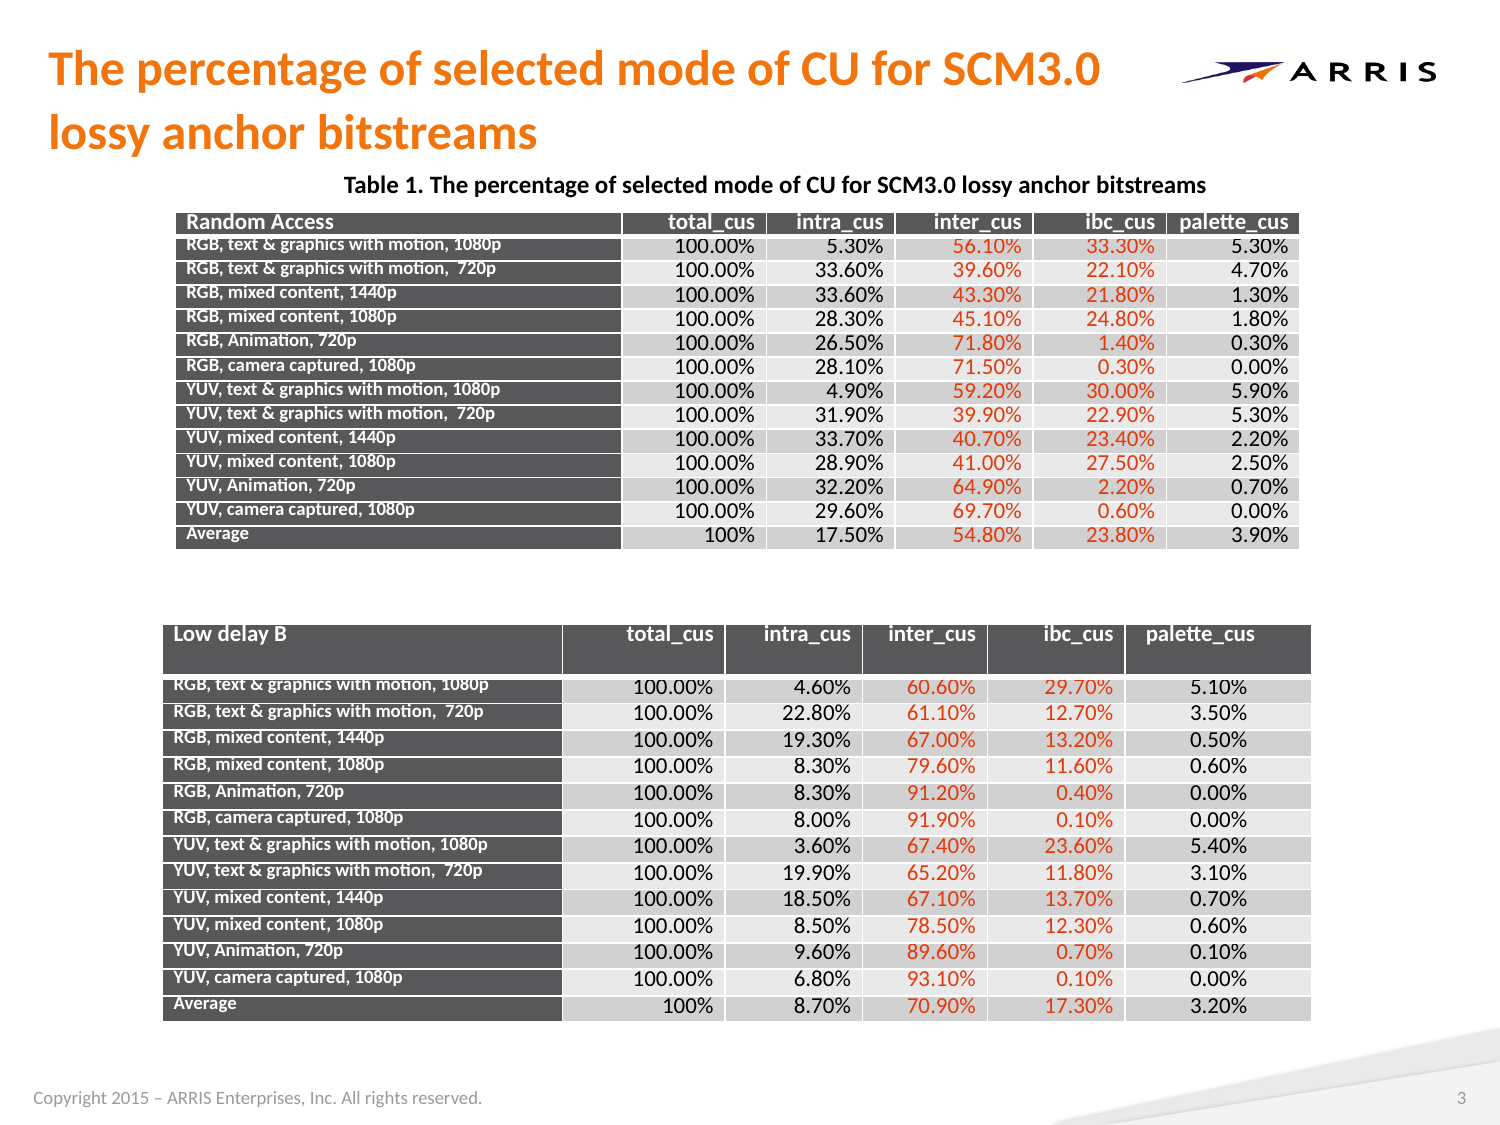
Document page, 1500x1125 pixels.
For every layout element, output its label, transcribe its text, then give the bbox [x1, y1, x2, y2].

table_header ibc_cus [988, 625, 1124, 674]
table_cell 100.00% [563, 970, 724, 995]
table_cell 100.00% [563, 680, 724, 703]
table_cell RGB, mixed content, 1080p [176, 310, 621, 332]
table_cell RGB, Animation, 720p [163, 784, 562, 809]
table_cell 100.00% [623, 503, 766, 525]
table_cell 13.20% [988, 731, 1124, 756]
table_cell 54.80% [896, 527, 1032, 549]
table_cell 100.00% [623, 406, 766, 428]
table_cell RGB, mixed content, 1440p [176, 286, 621, 308]
table_cell 1.40% [1034, 334, 1166, 356]
table_cell 0.70% [988, 944, 1124, 968]
table_cell 3.90% [1167, 527, 1299, 549]
table_cell RGB, text & graphics with motion, 720p [176, 262, 621, 284]
table_cell 11.80% [988, 864, 1124, 889]
table_cell 100.00% [623, 262, 766, 284]
text_box Table 1. The percentage of selected mode of CU for SCM3.0 lossy anchor bitstreams [329, 161, 1224, 206]
table_cell 89.60% [863, 944, 987, 968]
table_cell 91.90% [863, 811, 987, 835]
table_cell YUV, camera captured, 1080p [176, 503, 621, 525]
table_cell 12.30% [988, 917, 1124, 942]
table_cell 22.80% [726, 704, 862, 729]
table_cell 56.10% [896, 239, 1032, 260]
table_cell 0.60% [1126, 917, 1311, 942]
table_cell 33.70% [767, 430, 894, 453]
table_cell 19.90% [726, 864, 862, 889]
table_cell 0.00% [1167, 358, 1299, 380]
table_cell 26.50% [767, 334, 894, 356]
table_cell 0.70% [1126, 890, 1311, 915]
table_cell 100.00% [623, 358, 766, 380]
footer [853, 1078, 1399, 1109]
table_cell 5.30% [1167, 406, 1299, 428]
table_cell YUV, text & graphics with motion, 1080p [176, 382, 621, 404]
table_cell 1.80% [1167, 310, 1299, 332]
table_cell 3.10% [1126, 864, 1311, 889]
table_cell 4.70% [1167, 262, 1299, 284]
table_cell 22.10% [1034, 262, 1166, 284]
picture [1182, 62, 1436, 83]
table_cell 23.80% [1034, 527, 1166, 549]
table_cell 100.00% [623, 382, 766, 404]
table_cell 33.60% [767, 262, 894, 284]
table_cell 78.50% [863, 917, 987, 942]
table_cell YUV, mixed content, 1440p [163, 890, 562, 915]
table_cell RGB, text & graphics with motion, 720p [163, 704, 562, 729]
table_cell RGB, mixed content, 1080p [163, 758, 562, 782]
table_cell 0.30% [1167, 334, 1299, 356]
table_cell 1.30% [1167, 286, 1299, 308]
table_cell 60.60% [863, 680, 987, 703]
table_cell 41.00% [896, 454, 1032, 477]
table_cell 61.10% [863, 704, 987, 729]
title The percentage of selected mode of CU for SCM3.0 lossy anchor bitstreams [33, 44, 1140, 175]
table_header inter_cus [863, 625, 987, 674]
table_cell 3.20% [1126, 997, 1311, 1021]
table_cell 23.60% [988, 837, 1124, 862]
table_cell 59.20% [896, 382, 1032, 404]
table_cell 100.00% [623, 454, 766, 477]
table_cell 0.50% [1126, 731, 1311, 756]
table_cell 24.80% [1034, 310, 1166, 332]
table_cell 33.60% [767, 286, 894, 308]
table_cell 93.10% [863, 970, 987, 995]
table_cell 45.10% [896, 310, 1032, 332]
table_cell 29.70% [988, 680, 1124, 703]
table_cell 71.80% [896, 334, 1032, 356]
table_cell 100.00% [623, 310, 766, 332]
table_cell 43.30% [896, 286, 1032, 308]
table_cell RGB, text & graphics with motion, 1080p [163, 680, 562, 703]
table_cell 100.00% [563, 784, 724, 809]
table_cell 12.70% [988, 704, 1124, 729]
table_cell 11.60% [988, 758, 1124, 782]
table_cell 18.50% [726, 890, 862, 915]
table_cell 39.90% [896, 406, 1032, 428]
table_cell 28.30% [767, 310, 894, 332]
table_cell YUV, Animation, 720p [163, 944, 562, 968]
table_cell 0.00% [1126, 811, 1311, 835]
table_cell 27.50% [1034, 454, 1166, 477]
table_cell 8.50% [726, 917, 862, 942]
table_cell 100.00% [563, 917, 724, 942]
slide_number 3 [1399, 1078, 1467, 1109]
table_cell 100.00% [563, 758, 724, 782]
table_cell RGB, text & graphics with motion, 1080p [176, 239, 621, 260]
table_cell 65.20% [863, 864, 987, 889]
table_cell 67.10% [863, 890, 987, 915]
table_cell 100.00% [563, 944, 724, 968]
table_cell RGB, mixed content, 1440p [163, 731, 562, 756]
table_cell 64.90% [896, 478, 1032, 501]
table_header Low delay B [163, 625, 562, 674]
table_cell 70.90% [863, 997, 987, 1021]
table_cell 2.50% [1167, 454, 1299, 477]
table_cell 0.70% [1167, 478, 1299, 501]
table_header intra_cus [767, 213, 894, 234]
table_cell YUV, Animation, 720p [176, 478, 621, 501]
table_header Random Access [176, 213, 621, 234]
table_header inter_cus [896, 213, 1032, 234]
table_cell YUV, text & graphics with motion, 1080p [163, 837, 562, 862]
table_cell YUV, mixed content, 1080p [163, 917, 562, 942]
table_cell RGB, camera captured, 1080p [176, 358, 621, 380]
table_cell YUV, text & graphics with motion, 720p [176, 406, 621, 428]
table_cell 100.00% [623, 334, 766, 356]
table_cell 23.40% [1034, 430, 1166, 453]
table_cell 5.90% [1167, 382, 1299, 404]
table_cell YUV, text & graphics with motion, 720p [163, 864, 562, 889]
table_cell 3.60% [726, 837, 862, 862]
table_cell 0.30% [1034, 358, 1166, 380]
table_header palette_cus [1167, 213, 1299, 234]
table_cell 19.30% [726, 731, 862, 756]
table_cell 0.10% [988, 811, 1124, 835]
table_cell 0.60% [1034, 503, 1166, 525]
table_cell 100.00% [563, 890, 724, 915]
table_header ibc_cus [1034, 213, 1166, 234]
table_cell 0.60% [1126, 758, 1311, 782]
table_header intra_cus [726, 625, 862, 674]
table_cell 17.30% [988, 997, 1124, 1021]
table_cell YUV, mixed content, 1440p [176, 430, 621, 453]
table_cell 8.30% [726, 758, 862, 782]
table_cell 100.00% [623, 239, 766, 260]
table_cell 40.70% [896, 430, 1032, 453]
table_cell 100.00% [623, 286, 766, 308]
table_cell 2.20% [1034, 478, 1166, 501]
table_cell RGB, Animation, 720p [176, 334, 621, 356]
table_cell 39.60% [896, 262, 1032, 284]
table_cell 0.00% [1167, 503, 1299, 525]
table_cell 0.00% [1126, 784, 1311, 809]
table_cell 0.40% [988, 784, 1124, 809]
table_cell 5.30% [767, 239, 894, 260]
table_cell 100% [563, 997, 724, 1021]
table_cell Average [163, 997, 562, 1021]
table_cell 100.00% [563, 811, 724, 835]
table_cell 3.50% [1126, 704, 1311, 729]
table_cell 22.90% [1034, 406, 1166, 428]
table_cell 13.70% [988, 890, 1124, 915]
table_cell 69.70% [896, 503, 1032, 525]
table_cell YUV, camera captured, 1080p [163, 970, 562, 995]
table_cell 2.20% [1167, 430, 1299, 453]
table_cell 5.10% [1126, 680, 1311, 703]
table_cell 67.00% [863, 731, 987, 756]
table_header total_cus [563, 625, 724, 674]
table_cell 79.60% [863, 758, 987, 782]
table_cell 100.00% [563, 837, 724, 862]
table_cell 100.00% [563, 864, 724, 889]
table_cell Average [176, 527, 621, 549]
table_cell 100.00% [563, 704, 724, 729]
table_cell 100.00% [623, 430, 766, 453]
table_cell 21.80% [1034, 286, 1166, 308]
table_cell 29.60% [767, 503, 894, 525]
table_cell 5.30% [1167, 239, 1299, 260]
table_cell 30.00% [1034, 382, 1166, 404]
table_cell 32.20% [767, 478, 894, 501]
table_cell 31.90% [767, 406, 894, 428]
table_cell 0.00% [1126, 970, 1311, 995]
table_cell 8.00% [726, 811, 862, 835]
table_cell 17.50% [767, 527, 894, 549]
table_cell 5.40% [1126, 837, 1311, 862]
table_cell RGB, camera captured, 1080p [163, 811, 562, 835]
table_header total_cus [623, 213, 766, 234]
table_header palette_cus [1126, 625, 1311, 674]
table_cell 28.90% [767, 454, 894, 477]
table_cell 4.90% [767, 382, 894, 404]
table_cell 28.10% [767, 358, 894, 380]
table_cell 0.10% [988, 970, 1124, 995]
table_cell 33.30% [1034, 239, 1166, 260]
table_cell YUV, mixed content, 1080p [176, 454, 621, 477]
table_cell 100.00% [563, 731, 724, 756]
table_cell 100.00% [623, 478, 766, 501]
table_cell 6.80% [726, 970, 862, 995]
table_cell 4.60% [726, 680, 862, 703]
table_cell 91.20% [863, 784, 987, 809]
table_cell 8.70% [726, 997, 862, 1021]
table_cell 8.30% [726, 784, 862, 809]
table_cell 67.40% [863, 837, 987, 862]
table_cell 9.60% [726, 944, 862, 968]
table_cell 100% [623, 527, 766, 549]
table_cell 71.50% [896, 358, 1032, 380]
table_cell 0.10% [1126, 944, 1311, 968]
